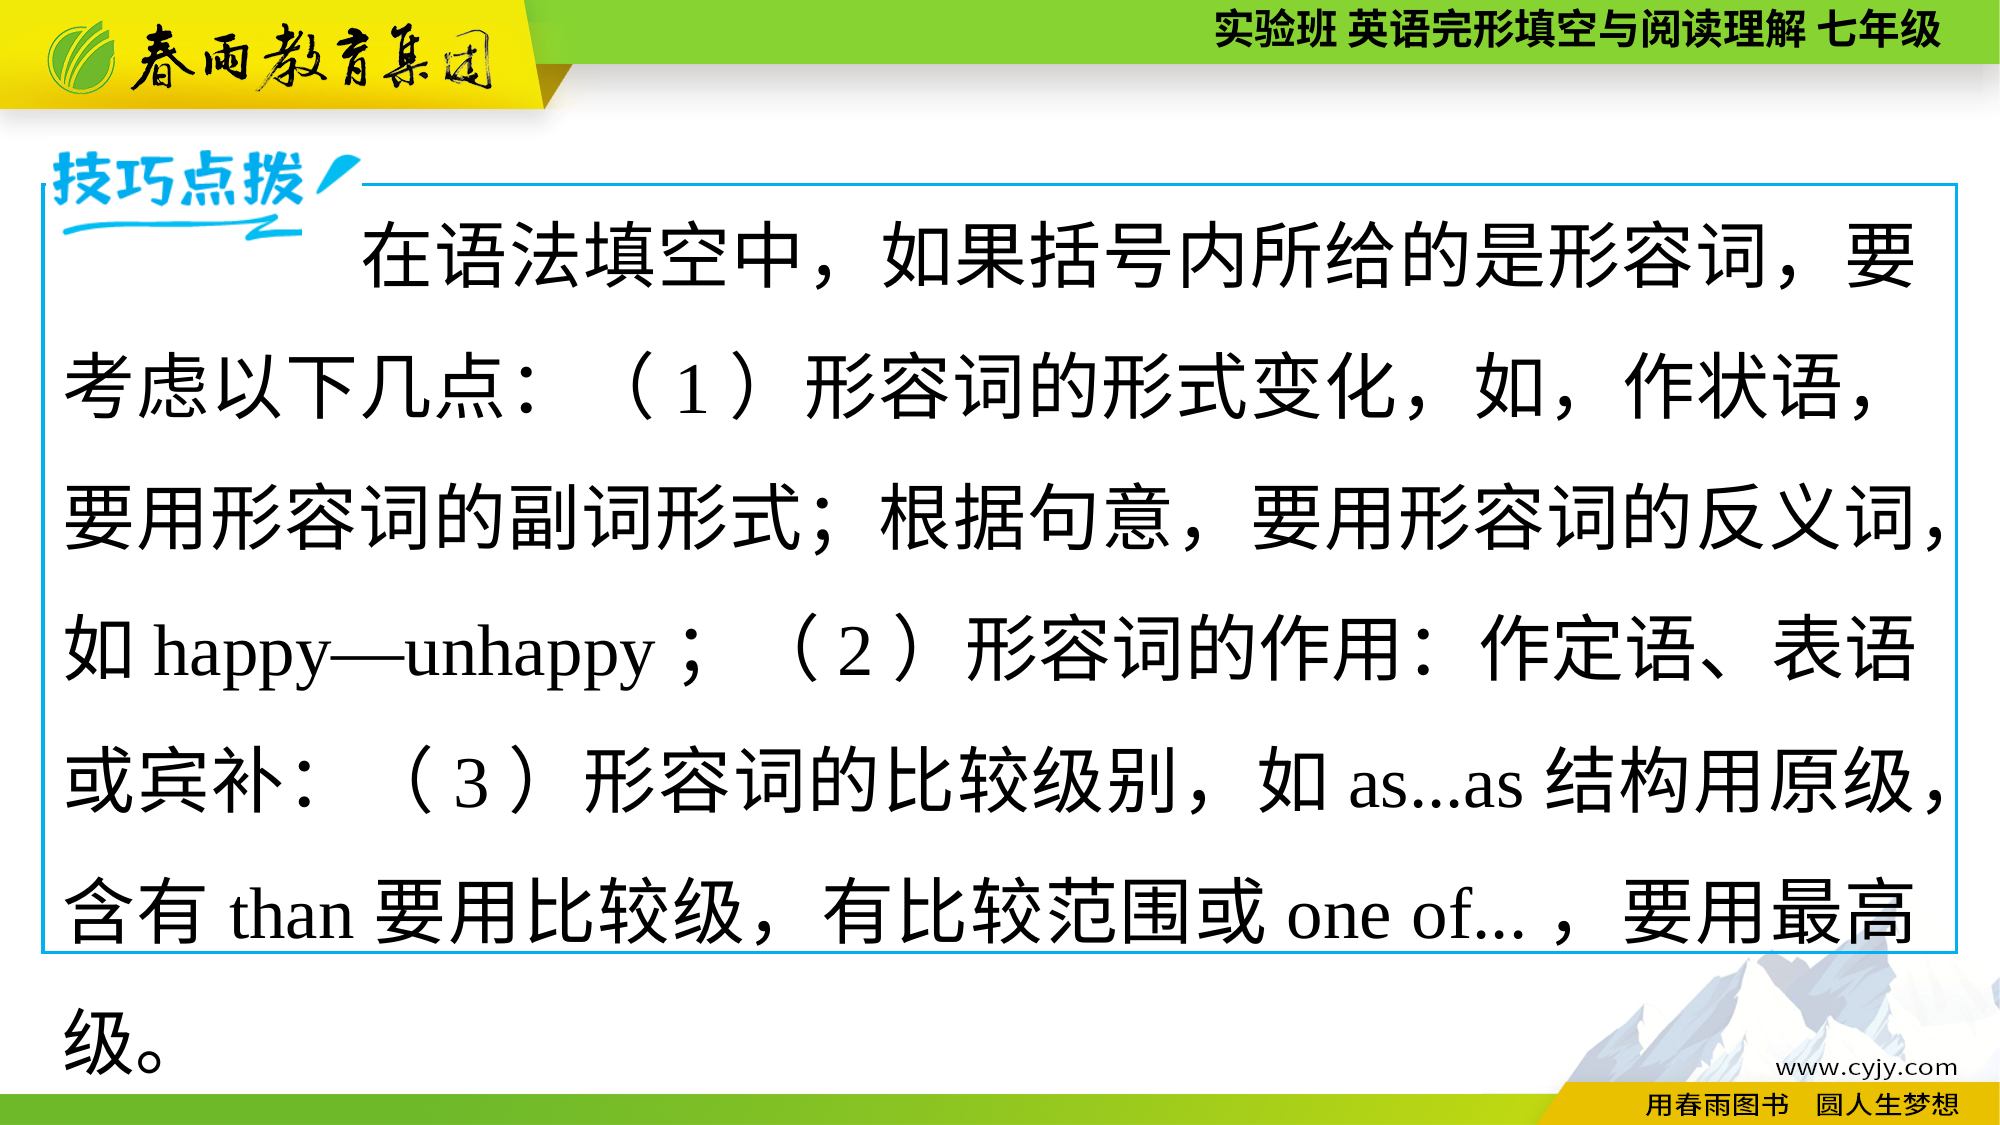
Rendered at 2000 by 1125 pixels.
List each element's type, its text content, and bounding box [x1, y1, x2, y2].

picture [0, 0, 2000, 1125]
text_box [42, 248, 47, 953]
text_box 在语法填空中，如果括号内所给的是形容词，要考虑以下几点：（1）形容词的形式变化，如，作状语，要用形容词的副词形式；根据句意，要用形容词的反义词，如happy—unhappy；（2）形容词的作用：作定语、表语或宾补：（3）形容词的比较级别，如as...as结构用原级，含有than要用比较级，有比较范围或one of...，要用最高级。 [47, 157, 1933, 1092]
text_box [1933, 184, 1957, 953]
